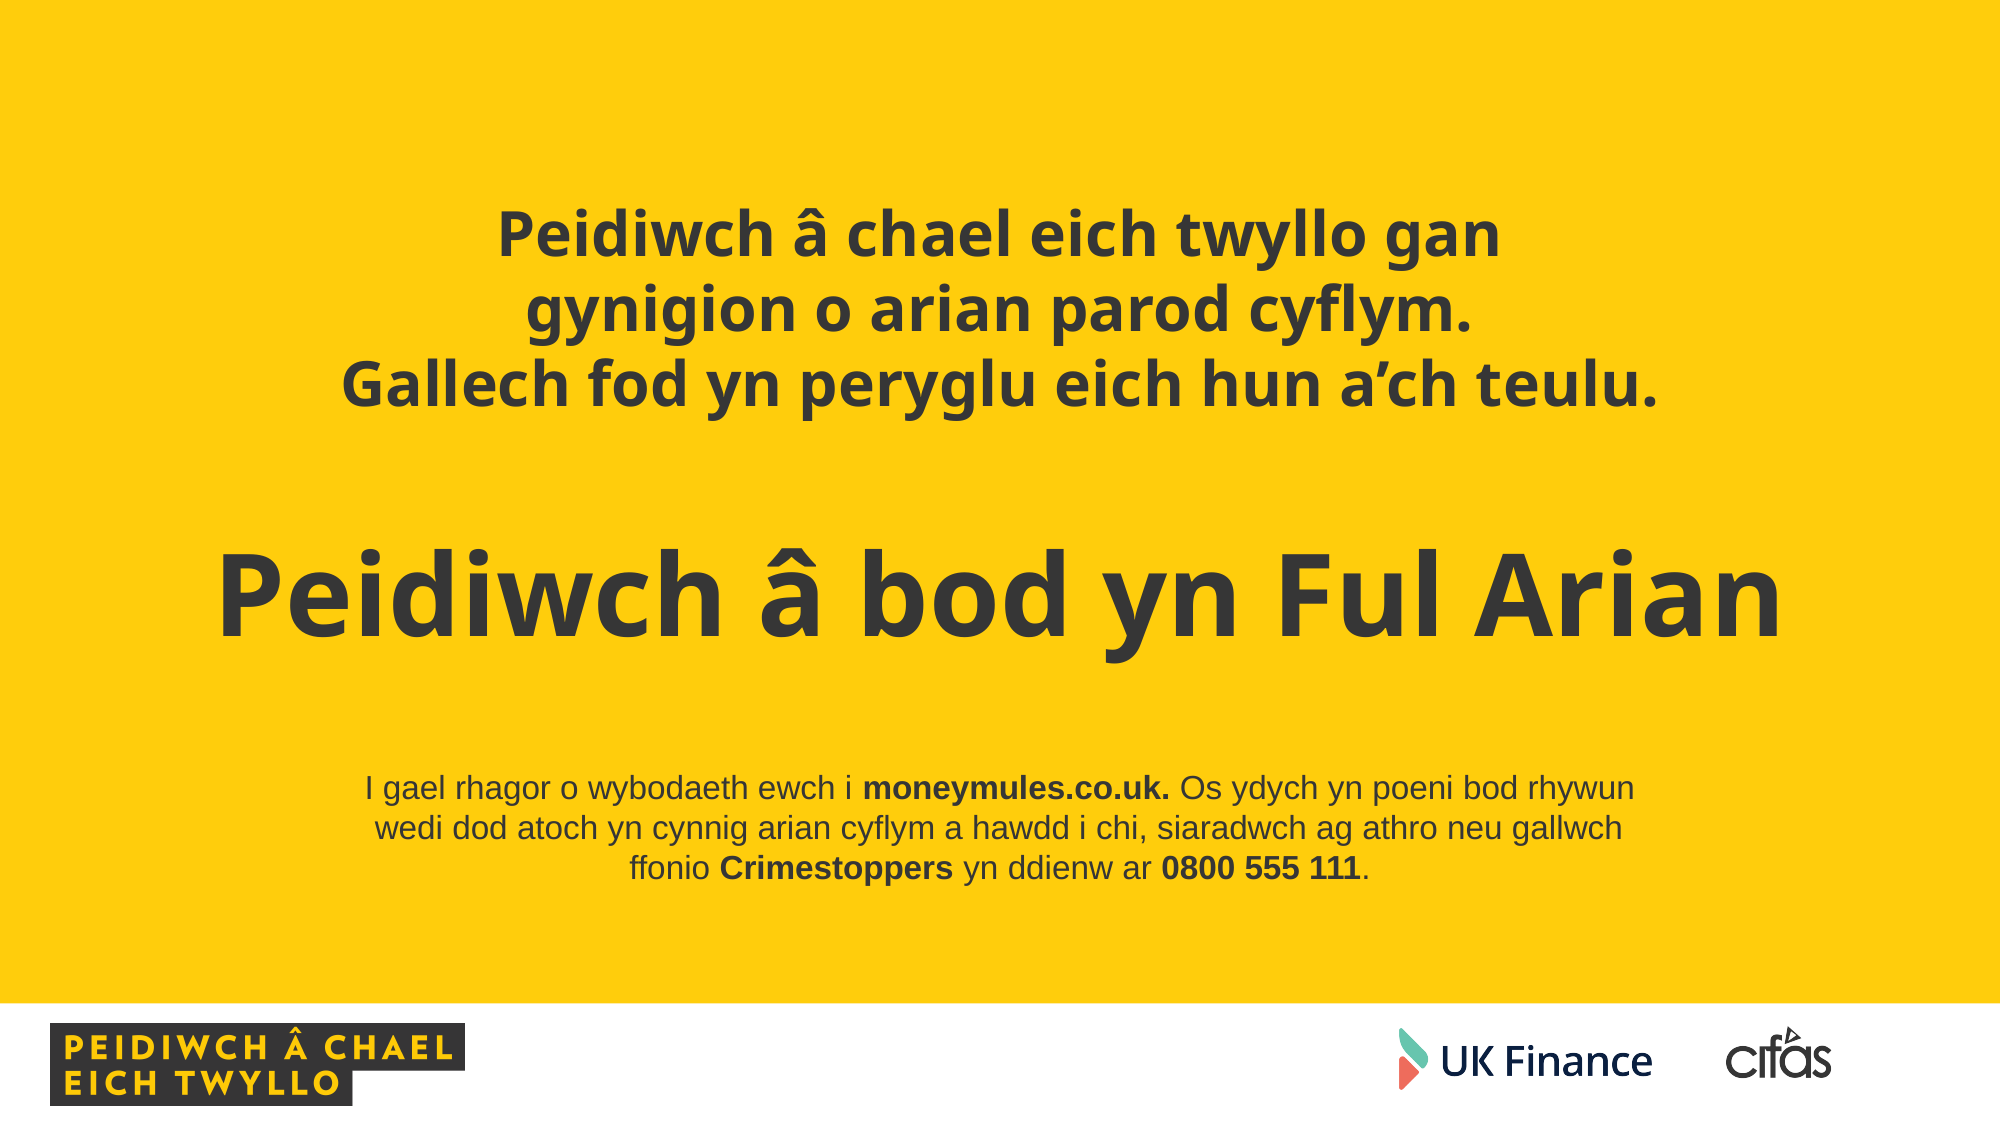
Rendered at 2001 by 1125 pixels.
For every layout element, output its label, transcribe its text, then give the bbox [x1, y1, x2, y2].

picture [1398, 1028, 1652, 1090]
text_box [0, 1002, 2000, 1125]
picture [1714, 1015, 1838, 1097]
text_box Peidiwch â chael eich twyllo gan gynigion o arian parod cyflym. Gallech fod yn peryglu eich hun a’ch teulu. [0, 207, 2000, 406]
text_box I gael rhagor o wybodaeth ewch i moneymules.co.uk. Os ydych yn poeni bod rhywun wedi dod atoch yn cynnig arian cyflym a hawdd i chi, siaradwch ag athro neu gallwch ffonio Crimestoppers yn ddienw ar 0800 555 111. [0, 758, 2000, 894]
text_box Peidiwch â bod yn Ful Arian [0, 500, 2000, 699]
picture [50, 1023, 465, 1106]
